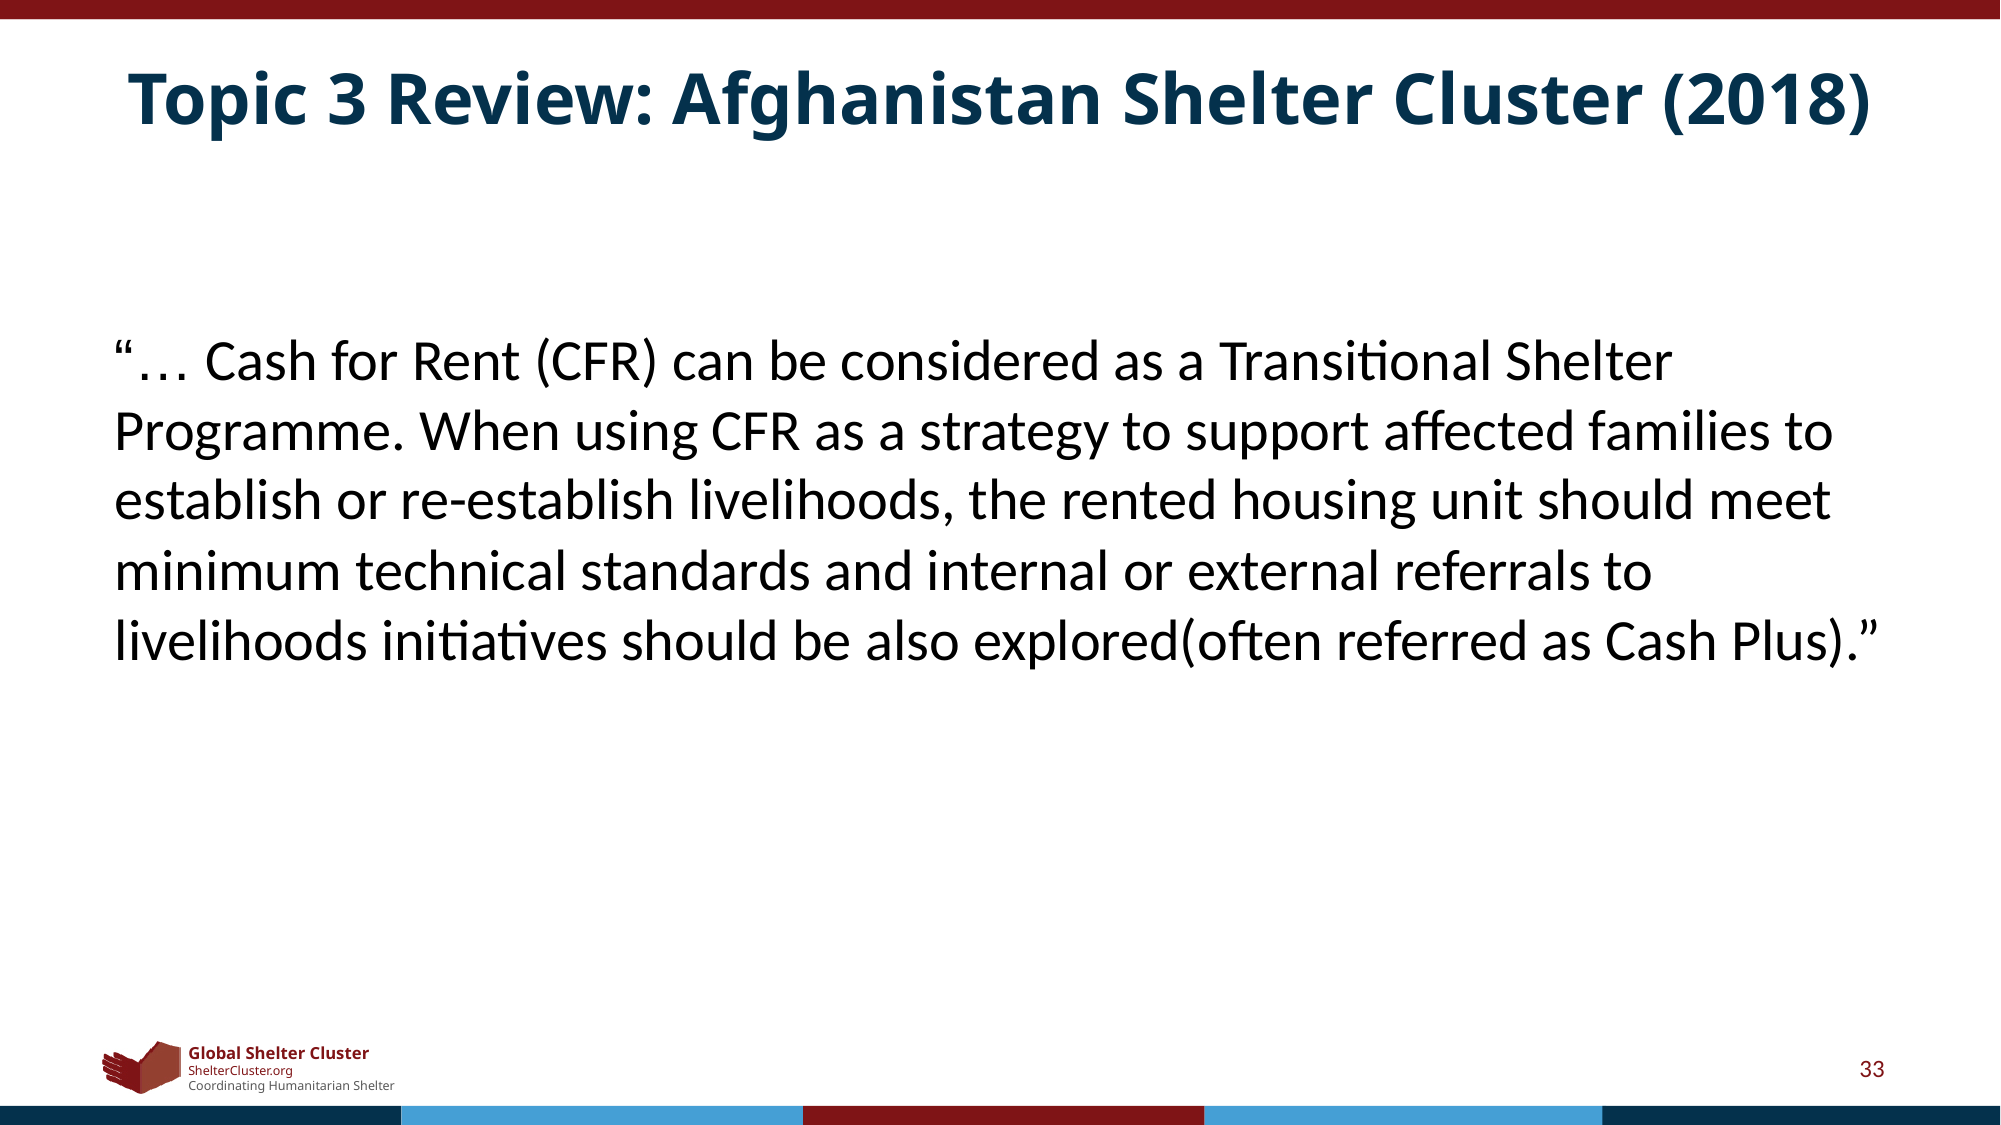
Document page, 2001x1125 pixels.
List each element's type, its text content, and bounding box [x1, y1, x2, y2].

slide_number 33 [1433, 1037, 1900, 1098]
picture [102, 1041, 181, 1094]
title Topic 3 Review: Afghanistan Shelter Cluster (2018) [99, 45, 1900, 232]
list “… Cash for Rent (CFR) can be considered as a Transitional Shelter Programme. When using CFR as a strategy to support affected families to establish or re-establish livelihoods, the rented housing unit should meet minimum technical standards and internal or external referrals to livelihoods initiatives should be also explored(often referred as Cash Plus).” [99, 232, 1900, 975]
